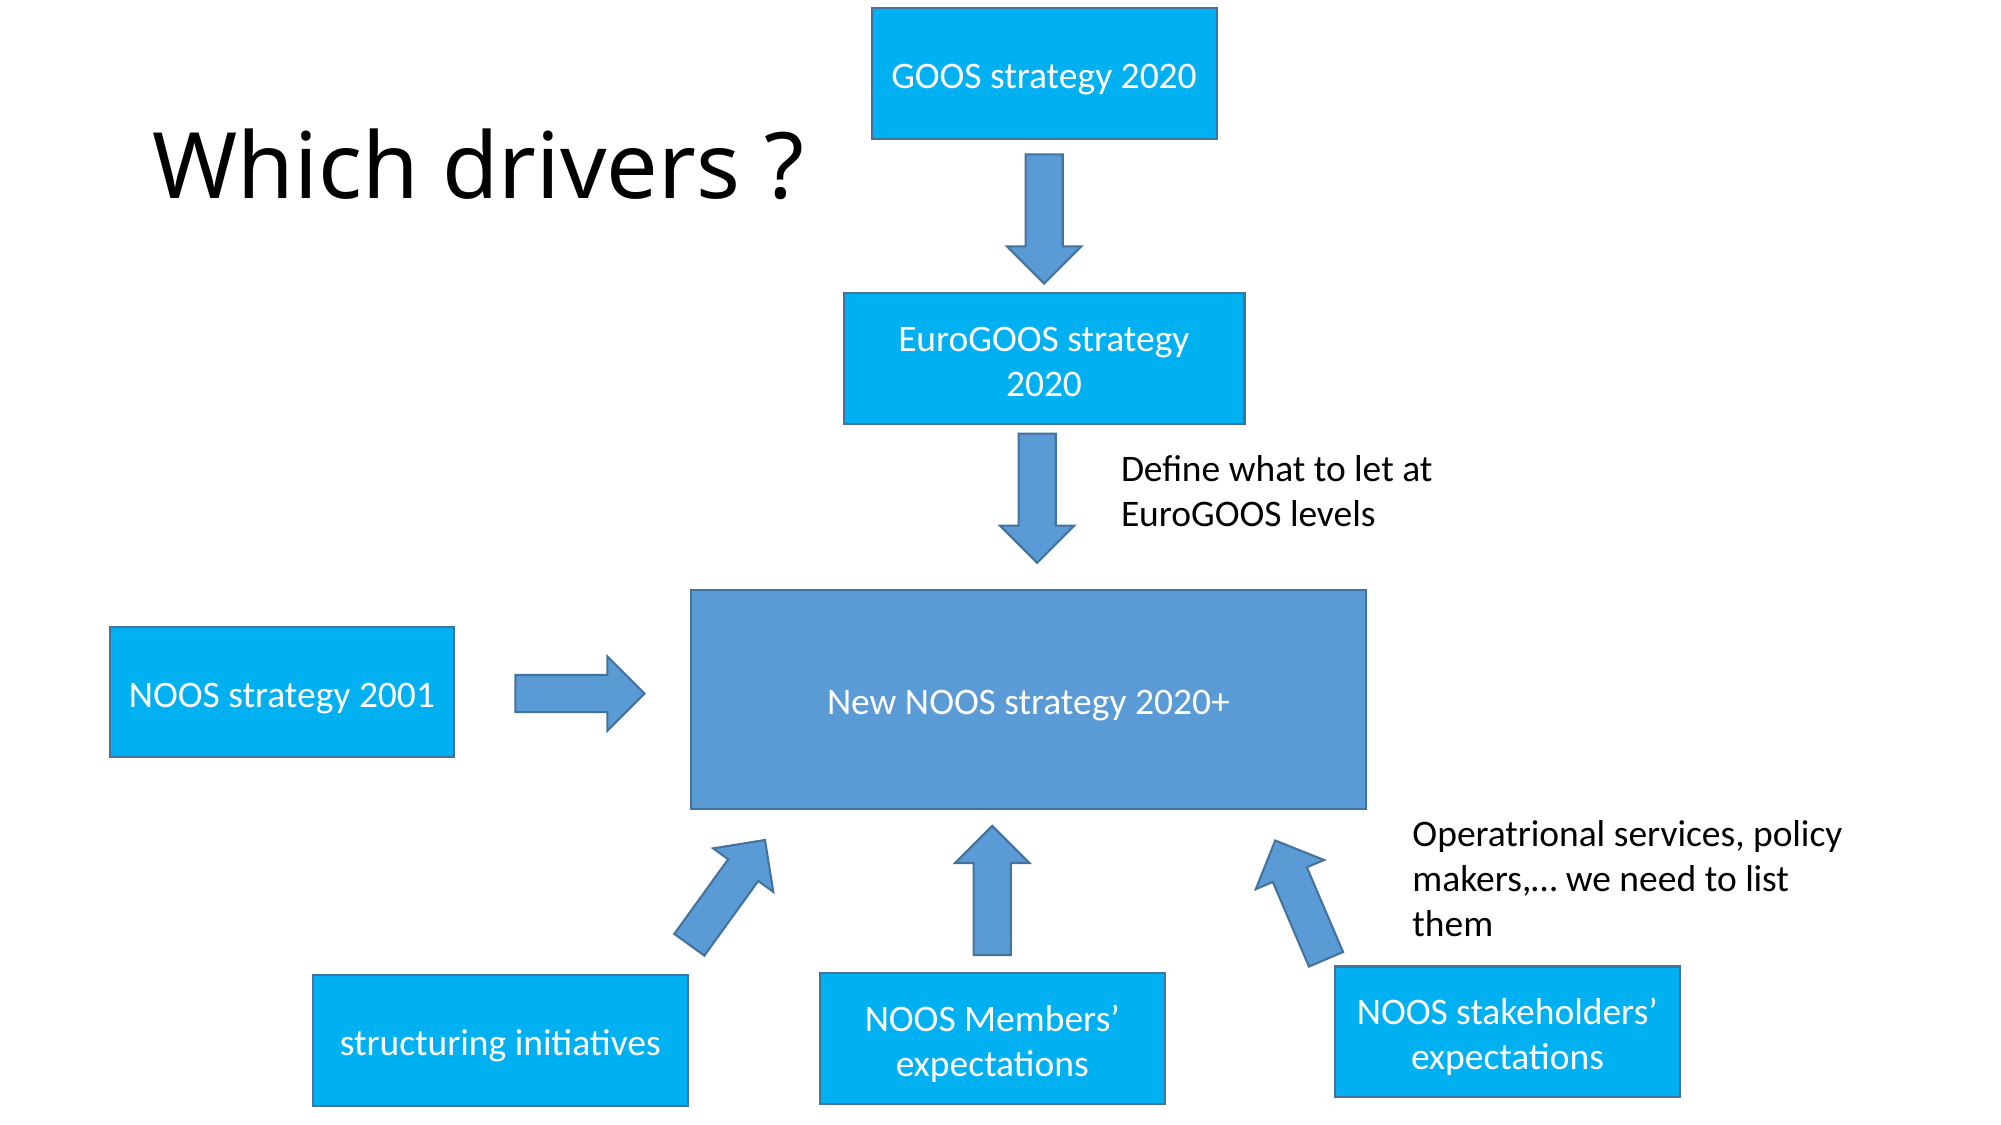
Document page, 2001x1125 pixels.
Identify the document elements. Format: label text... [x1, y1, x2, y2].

text_box EuroGOOS strategy 2020 [843, 292, 1246, 425]
text_box structuring initiatives [312, 974, 689, 1107]
text_box Define what to let at EuroGOOS levels [1106, 436, 1614, 542]
text_box GOOS strategy 2020 [871, 7, 1218, 140]
title Which drivers ? [137, 59, 1863, 278]
text_box New NOOS strategy 2020+ [690, 589, 1367, 810]
text_box [952, 824, 1032, 957]
text_box [1004, 153, 1084, 285]
text_box Operatrional services, policy makers,… we need to list them [1397, 802, 1863, 952]
text_box [672, 838, 775, 958]
text_box NOOS stakeholders’ expectations [1334, 965, 1681, 1098]
text_box [1253, 839, 1345, 968]
text_box [997, 432, 1077, 565]
text_box [514, 653, 646, 734]
text_box NOOS strategy 2001 [109, 626, 455, 758]
text_box NOOS Members’ expectations [819, 972, 1166, 1105]
